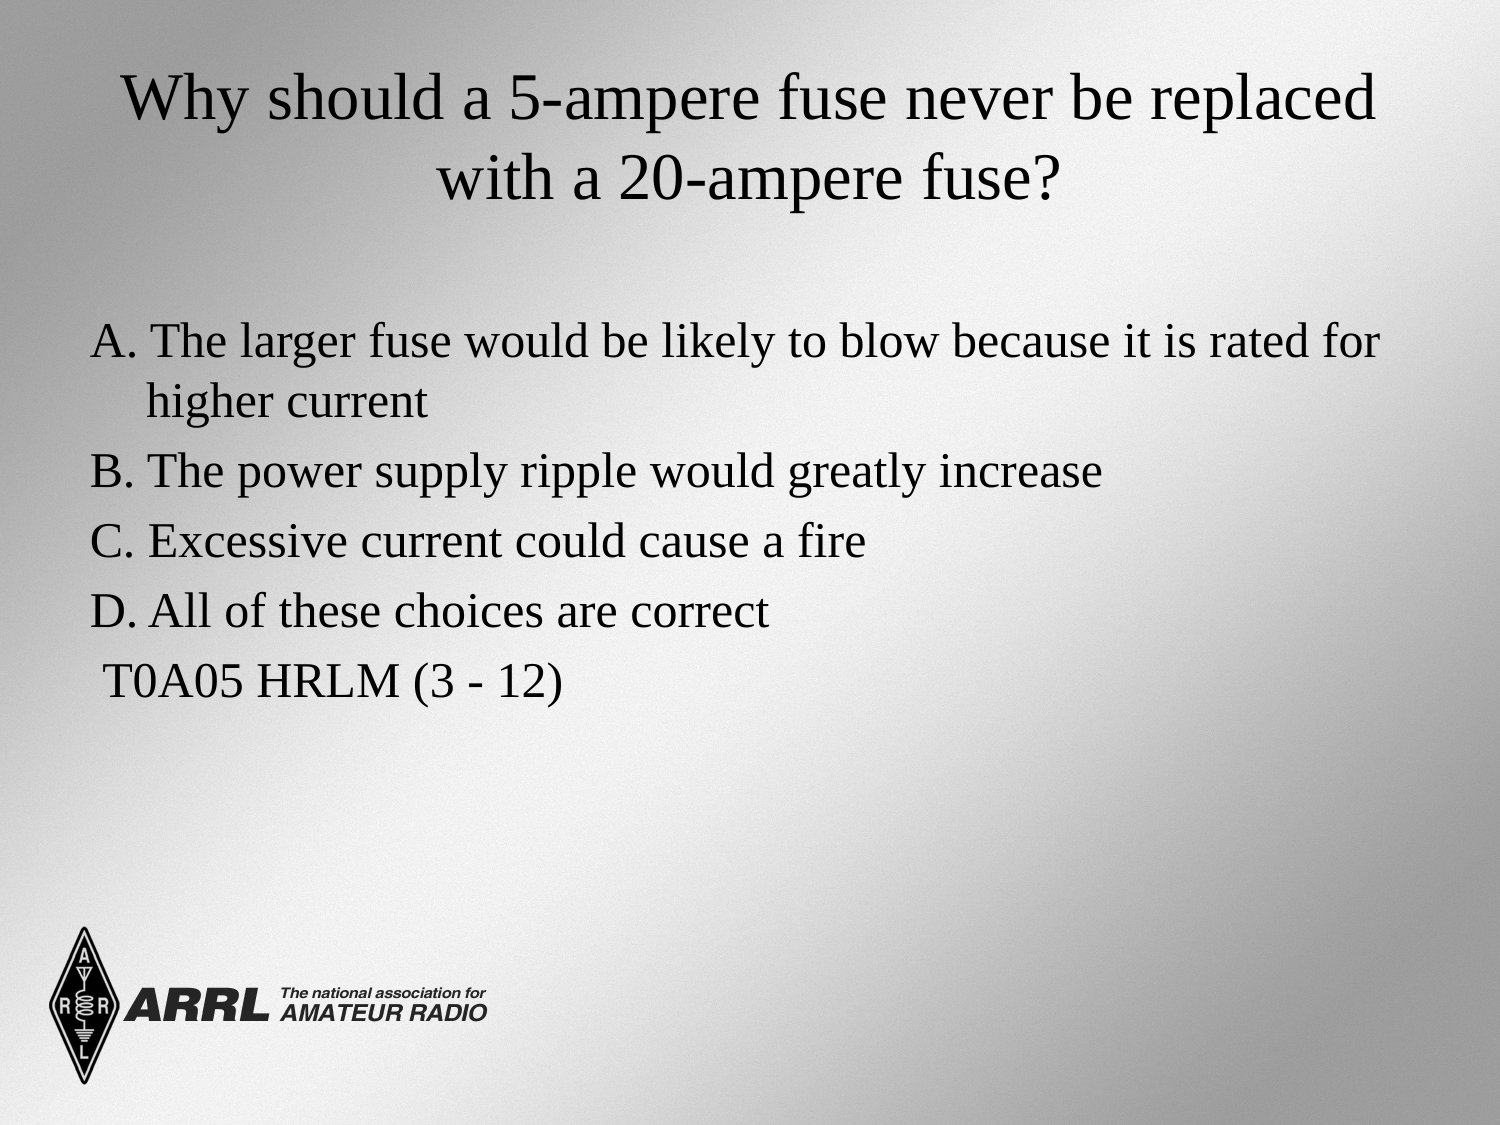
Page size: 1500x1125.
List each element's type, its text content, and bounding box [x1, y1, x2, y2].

title Why should a 5-ampere fuse never be replaced with a 20-ampere fuse? [75, 45, 1425, 233]
picture [0, 0, 1500, 1125]
list A. The larger fuse would be likely to blow because it is rated for higher current B. The power supply ripple would greatly increase C. Excessive current could cause a fire D. All of these choices are correct T0A05 HRLM (3 - 12) [75, 299, 1425, 1005]
